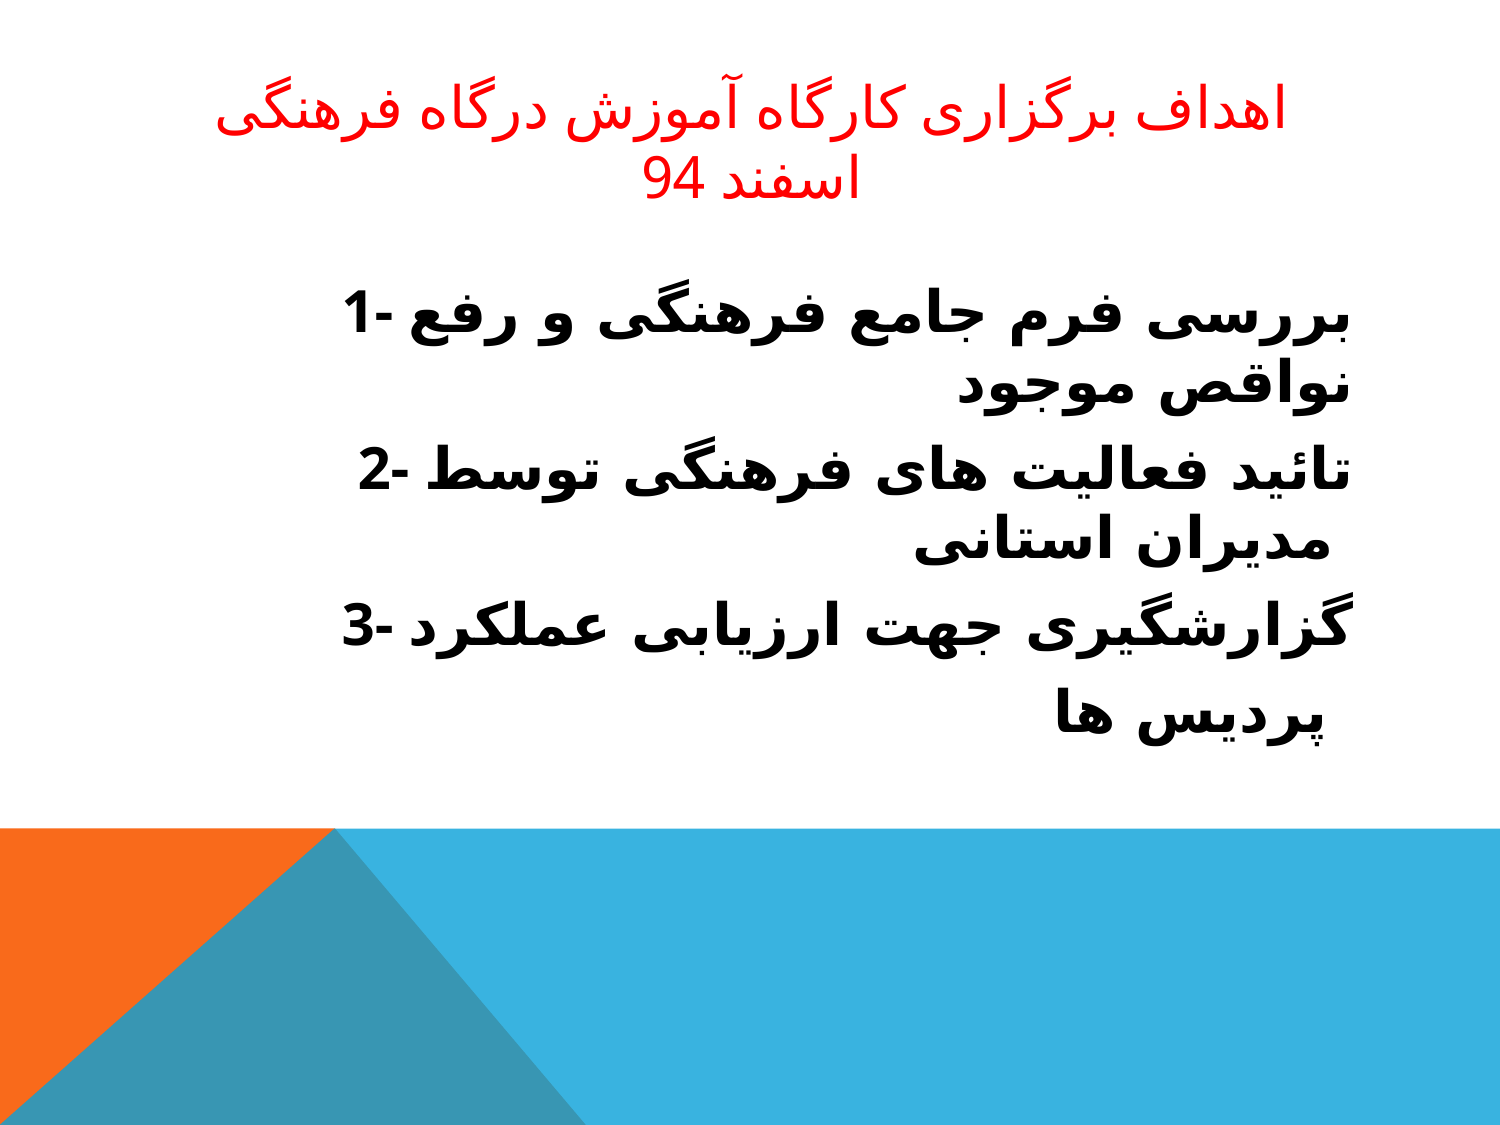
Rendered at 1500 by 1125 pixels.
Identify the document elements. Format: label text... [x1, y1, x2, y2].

title اهداف برگزاری کارگاه آموزش درگاه فرهنگی اسفند 94 [135, 8, 1369, 180]
list 1- بررسی فرم جامع فرهنگی و رفع نواقص موجود 2- تائید فعالیت های فرهنگی توسط مدیران استانی 3- گزارشگیری جهت ارزیابی عملکرد پردیس ها [135, 180, 1369, 768]
